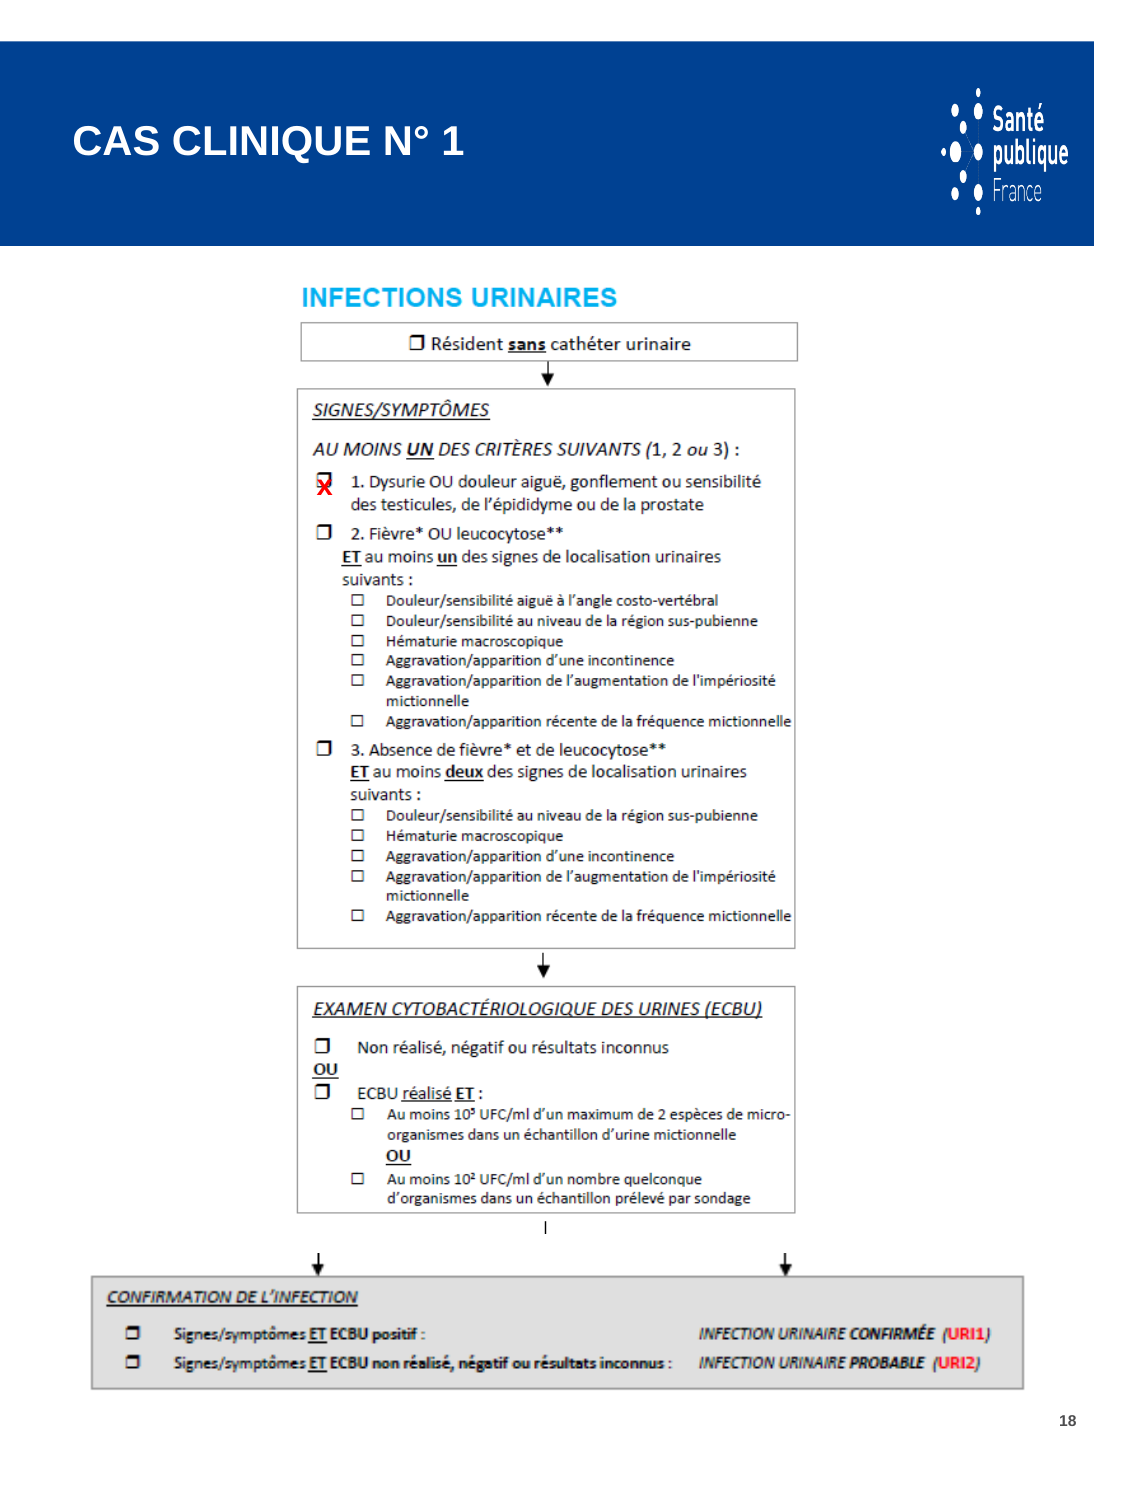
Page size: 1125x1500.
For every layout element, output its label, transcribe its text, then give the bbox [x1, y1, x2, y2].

picture [77, 1253, 1036, 1423]
picture [274, 265, 816, 1234]
title Cas clinique n° 1 [66, 41, 908, 246]
picture [941, 88, 1068, 215]
